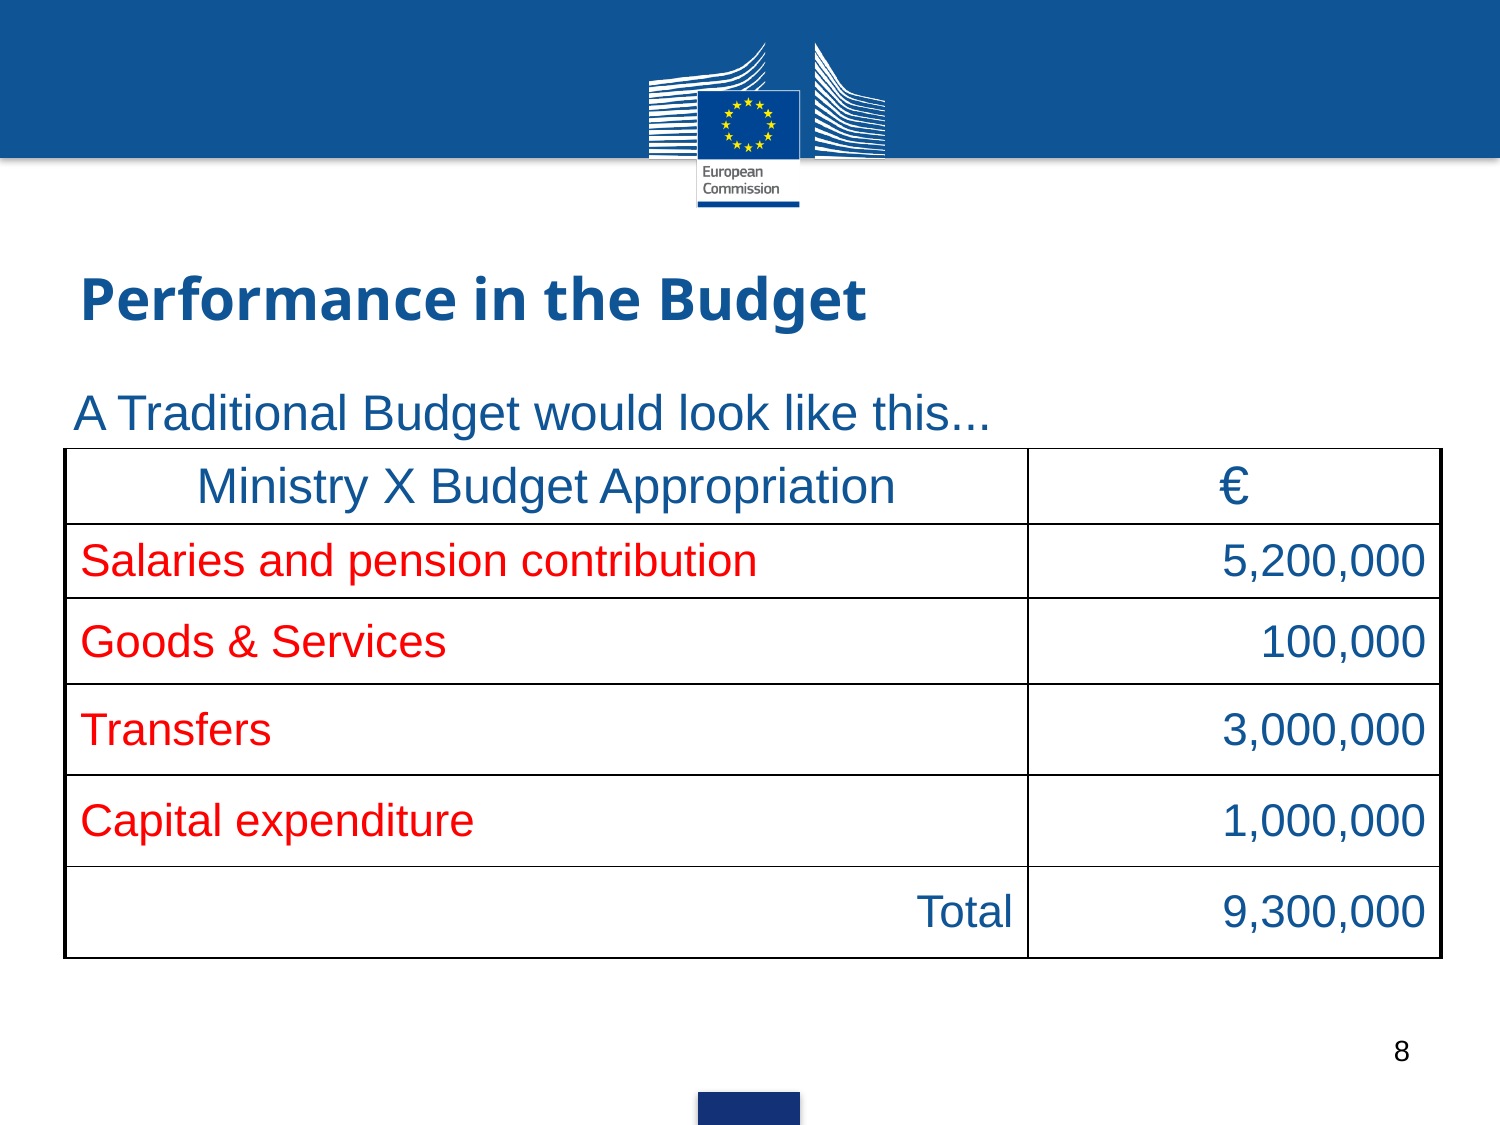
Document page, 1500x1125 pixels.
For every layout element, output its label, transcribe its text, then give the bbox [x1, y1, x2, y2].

table_cell 9,300,000 [1029, 867, 1439, 957]
table_cell 100,000 [1029, 599, 1439, 683]
table_header € [1029, 449, 1439, 523]
title Performance in the Budget [64, 219, 1416, 374]
table_cell 1,000,000 [1029, 776, 1439, 866]
table_cell 5,200,000 [1029, 525, 1439, 597]
slide_number 8 [1074, 1024, 1426, 1103]
text_box A Traditional Budget would look like this... [58, 373, 1043, 449]
table_cell Salaries and pension contribution [67, 525, 1027, 597]
table_cell Total [67, 867, 1027, 957]
table_cell Capital expenditure [67, 776, 1027, 866]
table_cell Goods & Services [67, 599, 1027, 683]
table_header Ministry X Budget Appropriation [67, 449, 1027, 523]
table_cell Transfers [67, 685, 1027, 774]
picture [649, 42, 885, 208]
table_cell 3,000,000 [1029, 685, 1439, 774]
